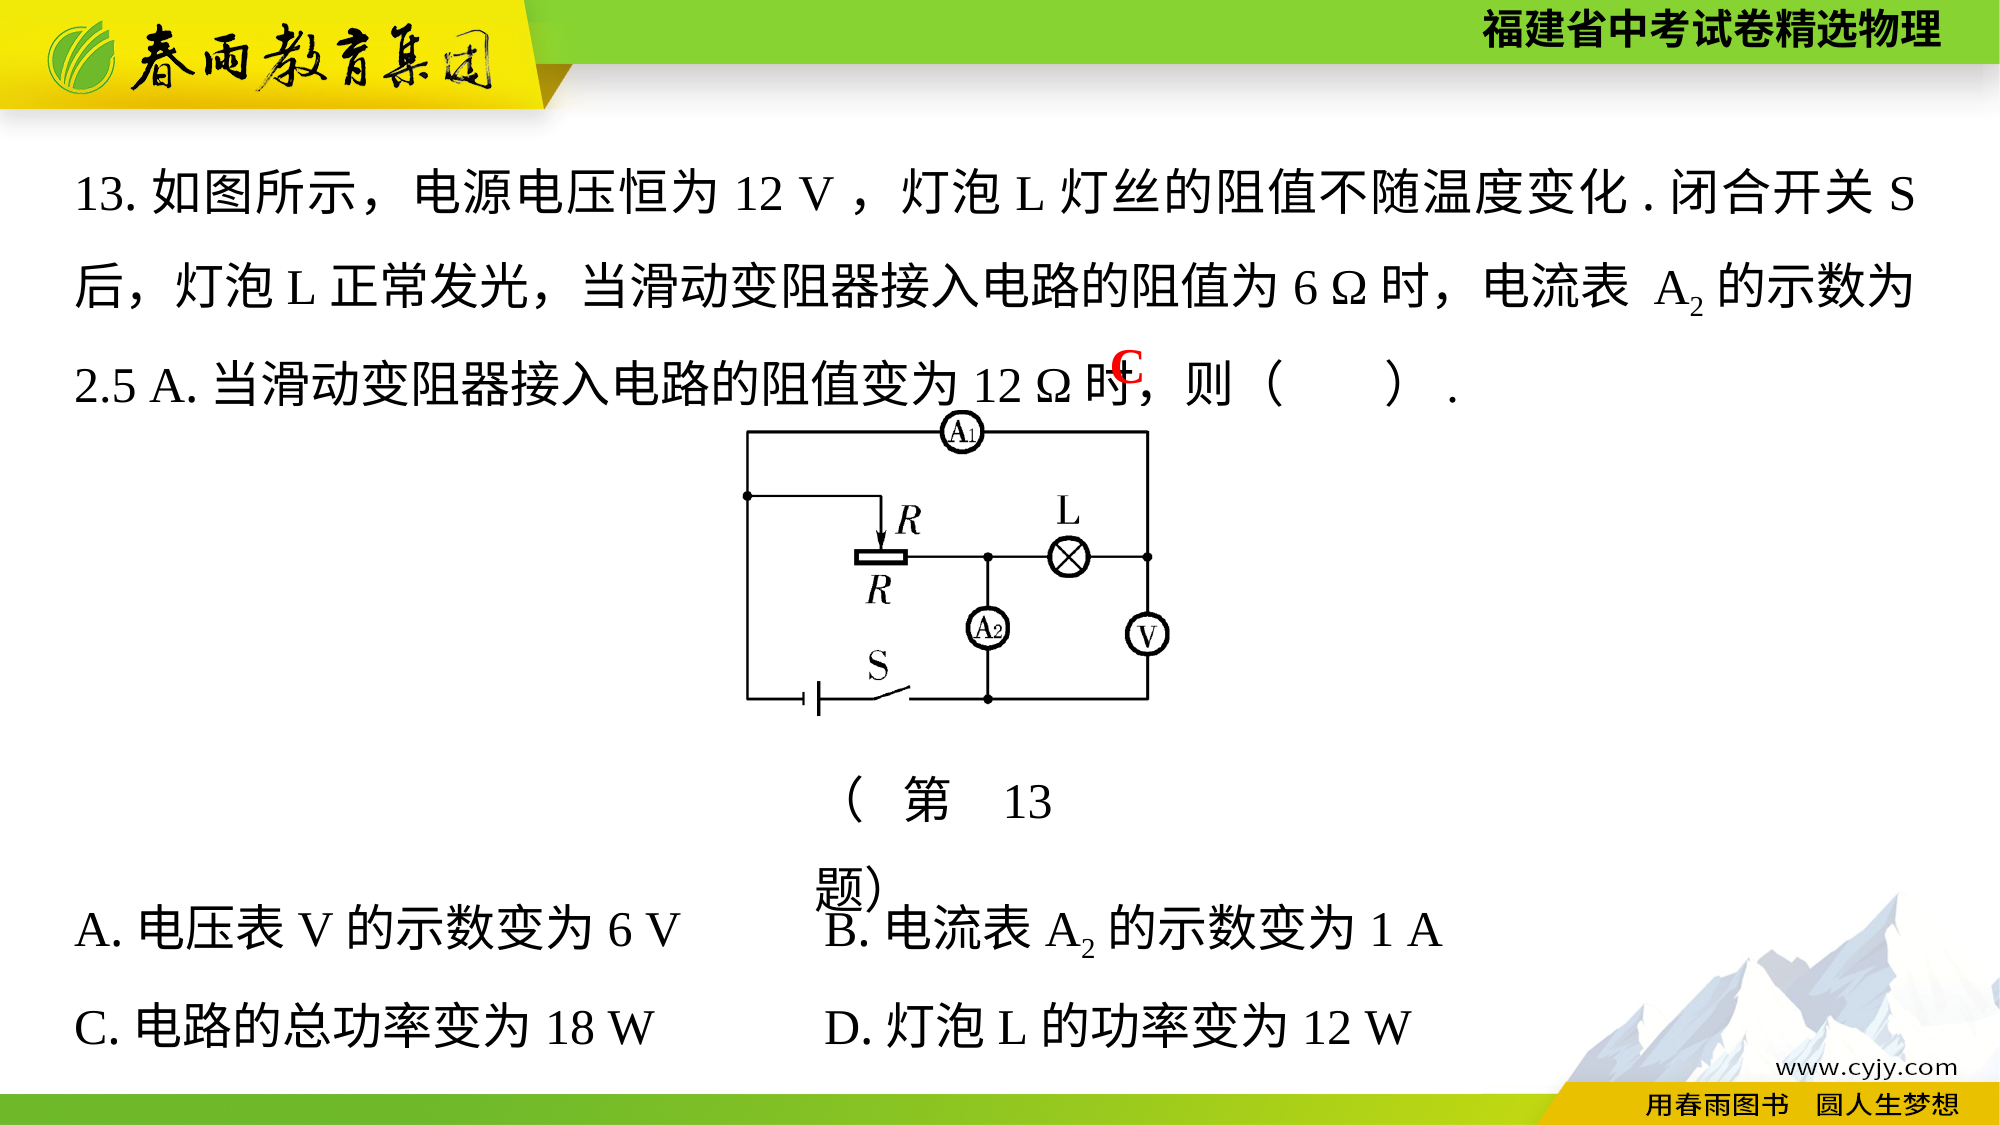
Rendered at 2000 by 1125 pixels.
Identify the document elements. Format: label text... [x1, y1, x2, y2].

text_box （第13题） [799, 730, 1080, 836]
picture [0, 0, 2000, 1125]
list 13.如图所示，电源电压恒为12 V，灯泡L灯丝的阻值不随温度变化.闭合开关S后，灯泡L正常发光，当滑动变阻器接入电路的阻值为6 Ω时，电流表 A2的示数为2.5 A.当滑动变阻器接入电路的阻值变为12 Ω时，则（ ）. A.电压表V的示数变为6 V B.电流表A2的示数变为1 A C.电路的总功率变为18 W D.灯泡L的功率变为12 W [59, 122, 1944, 1047]
text_box C [1094, 326, 1161, 401]
